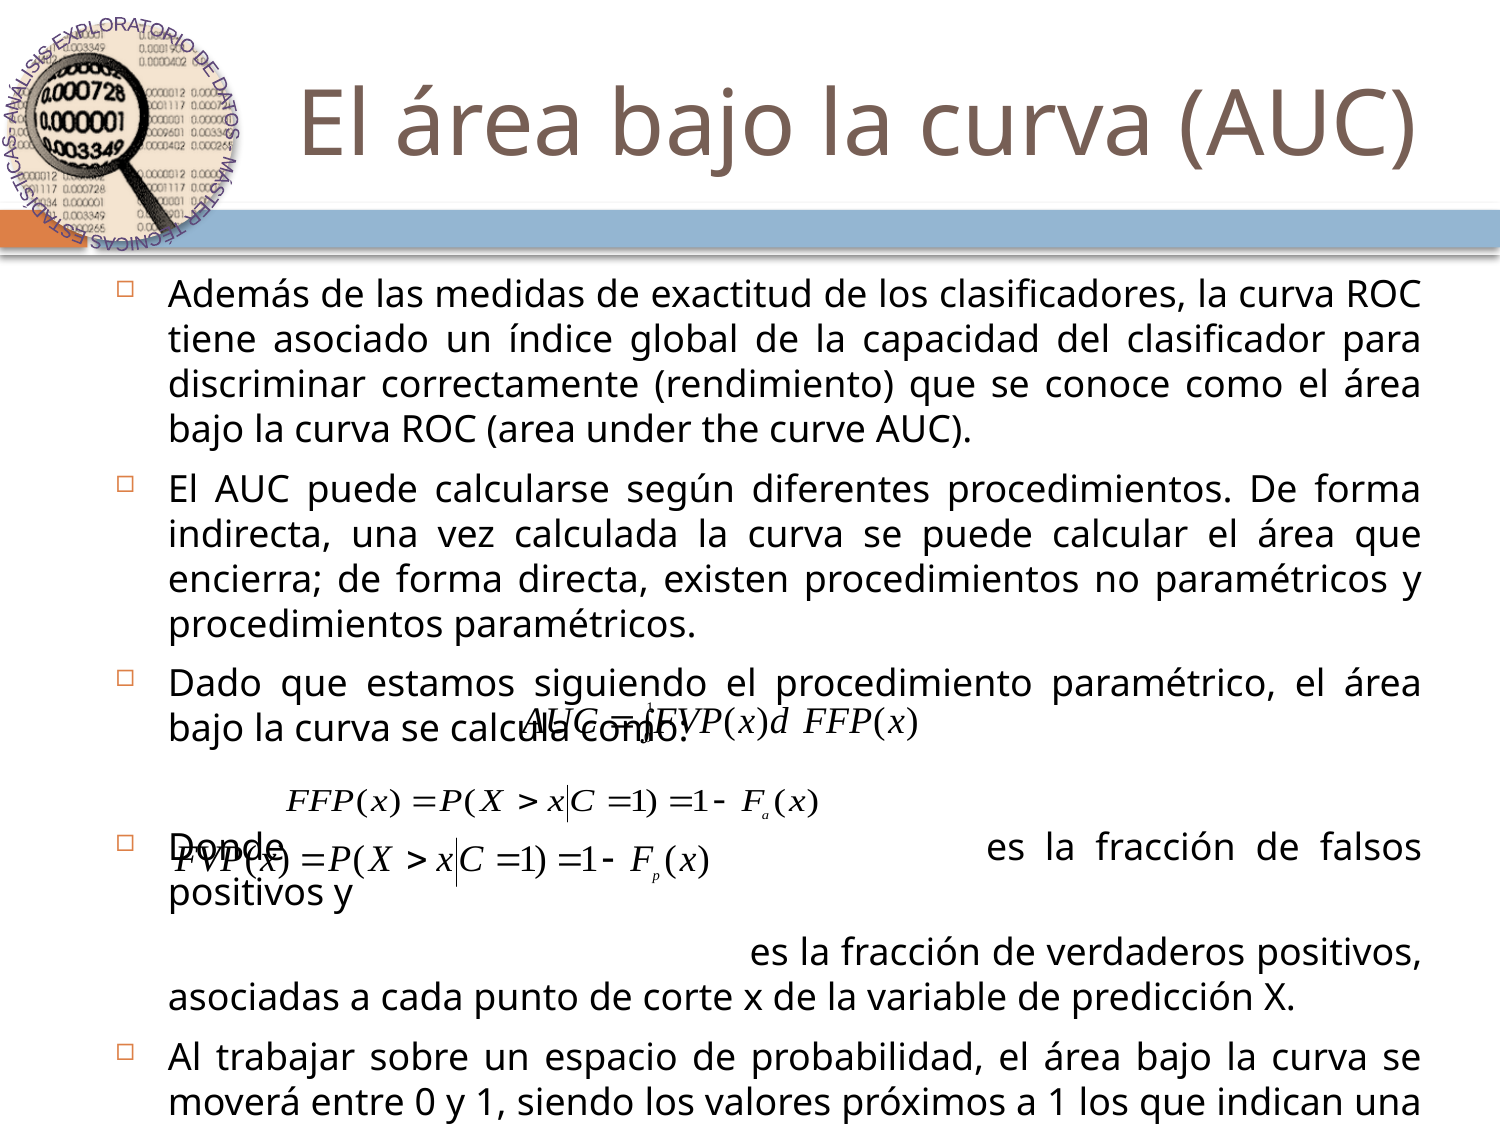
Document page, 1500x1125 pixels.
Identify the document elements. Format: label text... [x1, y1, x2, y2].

list Además de las medidas de exactitud de los clasificadores, la curva ROC tiene asociado un índice global de la capacidad del clasificador para discriminar correctamente (rendimiento) que se conoce como el área bajo la curva ROC (area under the curve AUC). El AUC puede calcularse según diferentes procedimientos. De forma indirecta, una vez calculada la curva se puede calcular el área que encierra; de forma directa, existen procedimientos no paramétricos y procedimientos paramétricos. Dado que estamos siguiendo el procedimiento paramétrico, el área bajo la curva se calcula como: Donde es la fracción de falsos positivos y es la fracción de verdaderos positivos, asociadas a cada punto de corte x de la variable de predicción X. Al trabajar sobre un espacio de probabilidad, el área bajo la curva se moverá entre 0 y 1, siendo los valores próximos a 1 los que indican una alta exactitud del clasificador. [100, 262, 1439, 1001]
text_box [515, 691, 923, 748]
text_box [169, 831, 715, 893]
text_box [280, 781, 824, 827]
title El área bajo la curva (AUC) [281, 37, 1454, 201]
